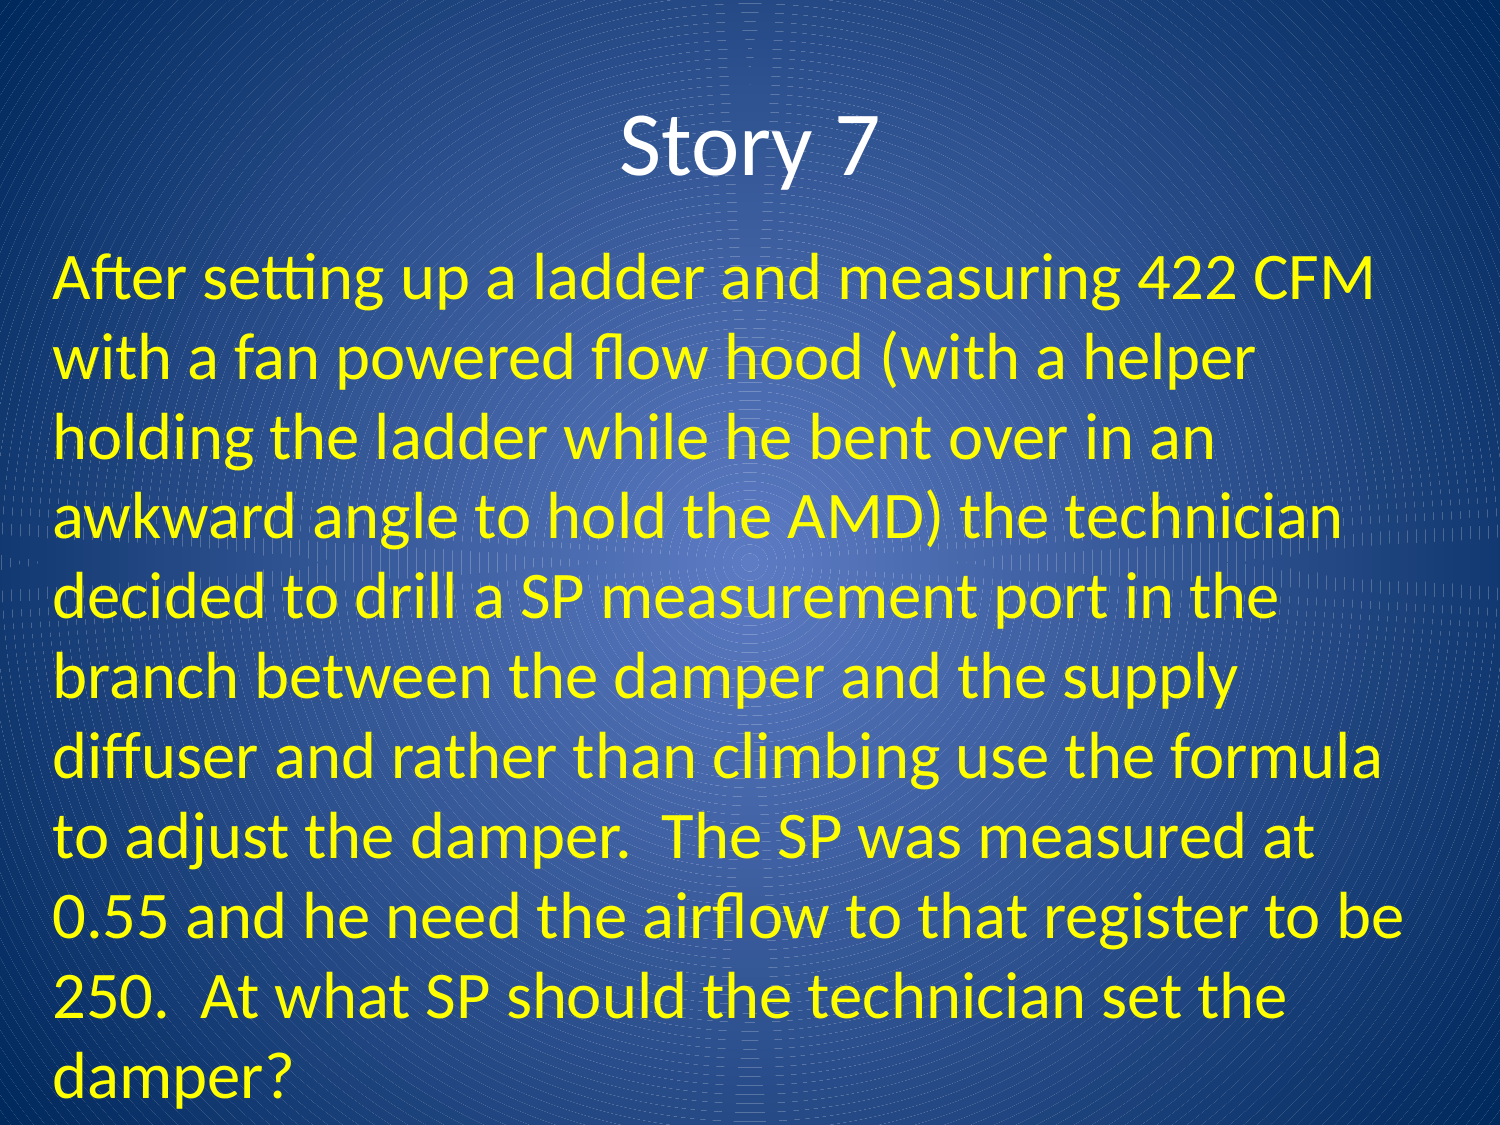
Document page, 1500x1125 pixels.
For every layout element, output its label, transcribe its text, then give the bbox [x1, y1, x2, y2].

title Story 7 [75, 45, 1425, 224]
list After setting up a ladder and measuring 422 CFM with a fan powered flow hood (with a helper holding the ladder while he bent over in an awkward angle to hold the AMD) the technician decided to drill a SP measurement port in the branch between the damper and the supply diffuser and rather than climbing use the formula to adjust the damper. The SP was measured at 0.55 and he need the airflow to that register to be 250. At what SP should the technician set the damper? [37, 224, 1463, 968]
